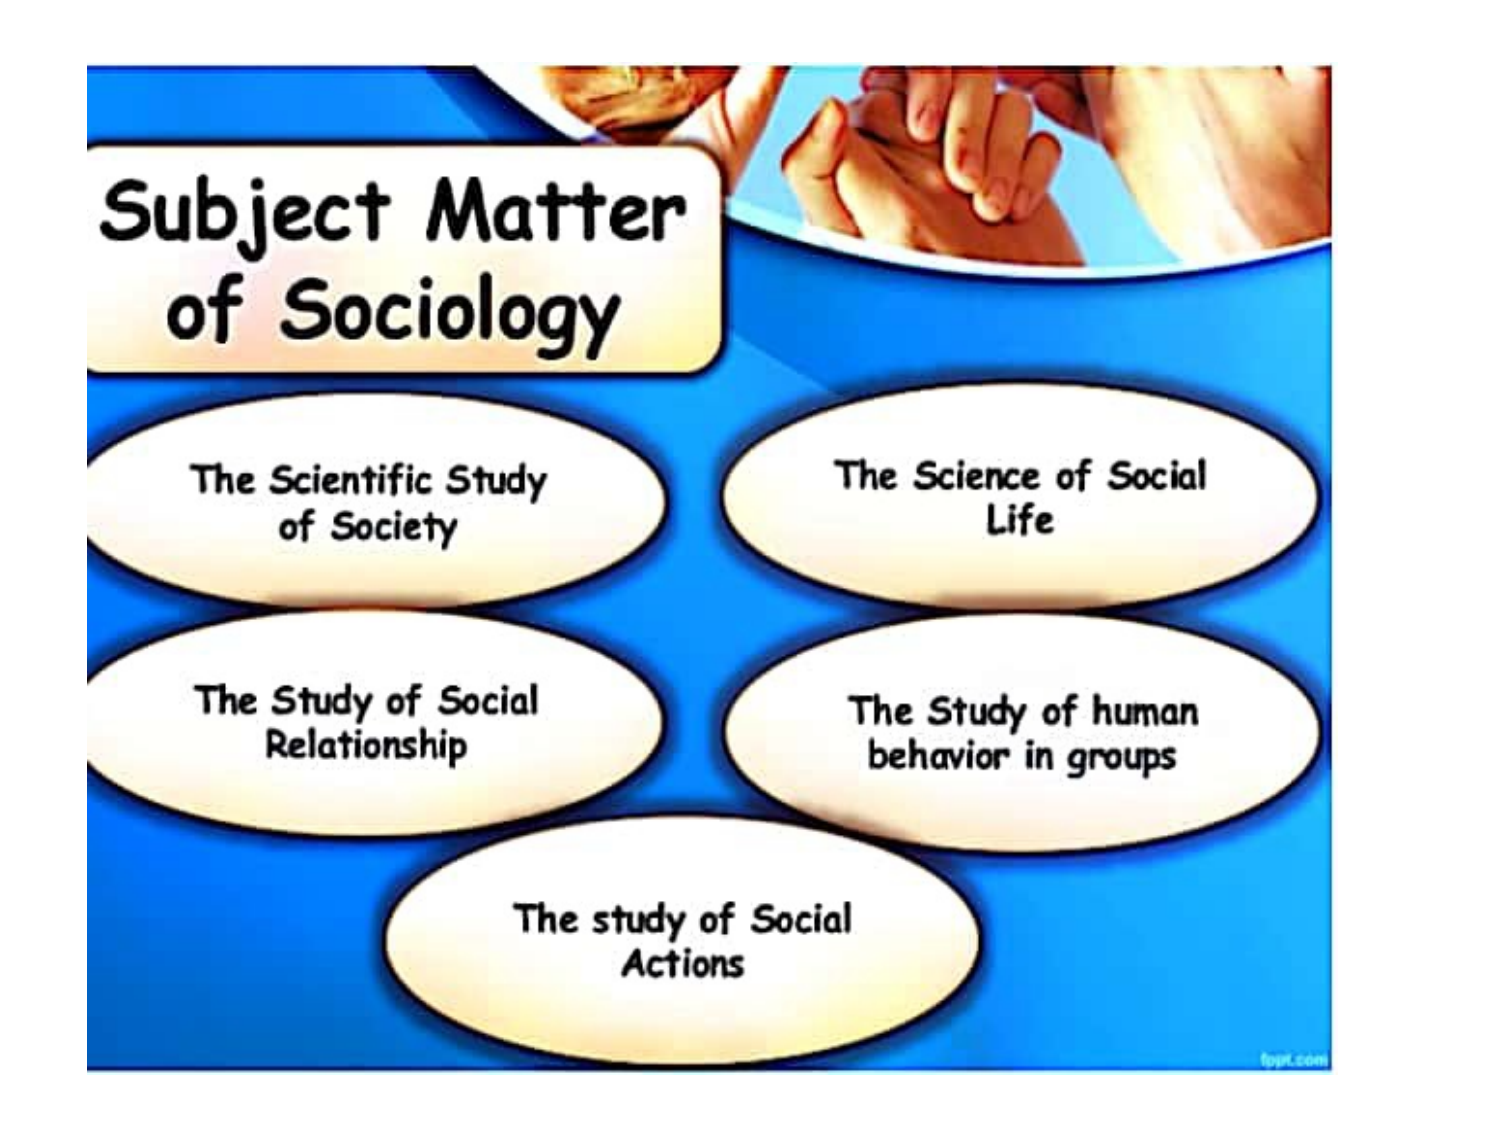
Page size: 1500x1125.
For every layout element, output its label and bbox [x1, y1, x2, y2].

picture [87, 62, 1338, 1076]
